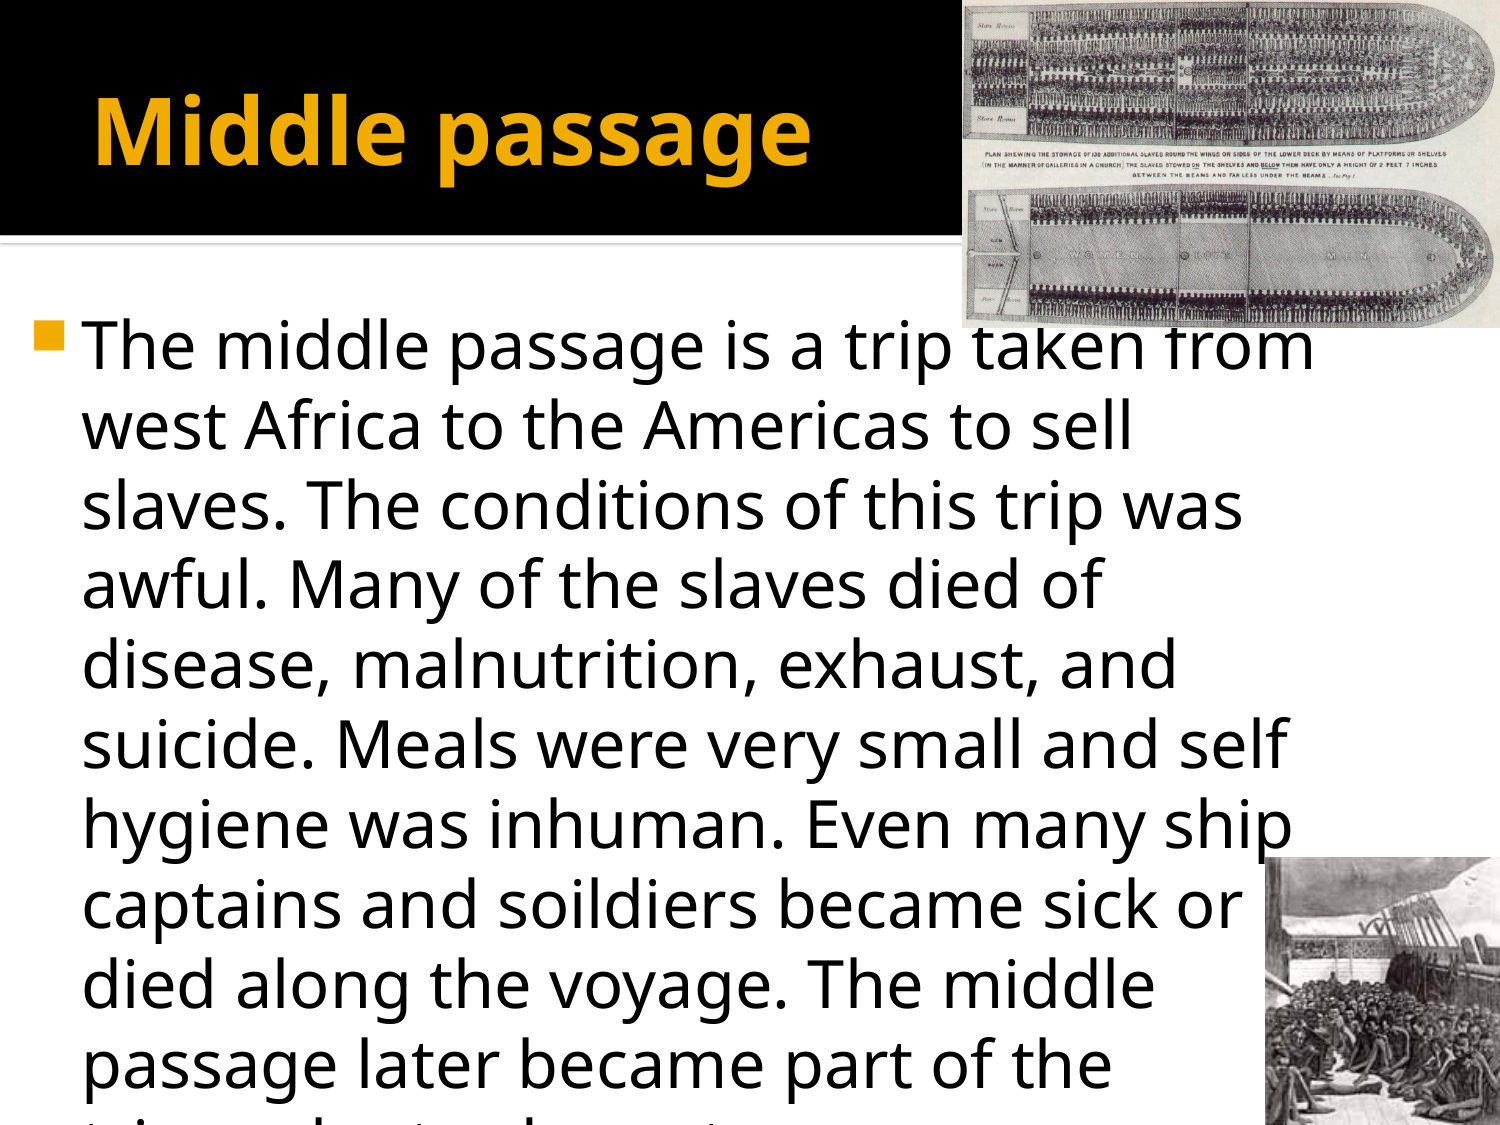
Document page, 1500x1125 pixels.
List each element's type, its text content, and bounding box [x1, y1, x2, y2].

title Middle passage [75, 25, 956, 231]
picture [1265, 857, 1500, 1125]
picture [962, 0, 1500, 329]
list The middle passage is a trip taken from west Africa to the Americas to sell slaves. The conditions of this trip was awful. Many of the slaves died of disease, malnutrition, exhaust, and suicide. Meals were very small and self hygiene was inhuman. Even many ship captains and soildiers became sick or died along the voyage. The middle passage later became part of the triangular trade route. [0, 287, 1350, 1047]
